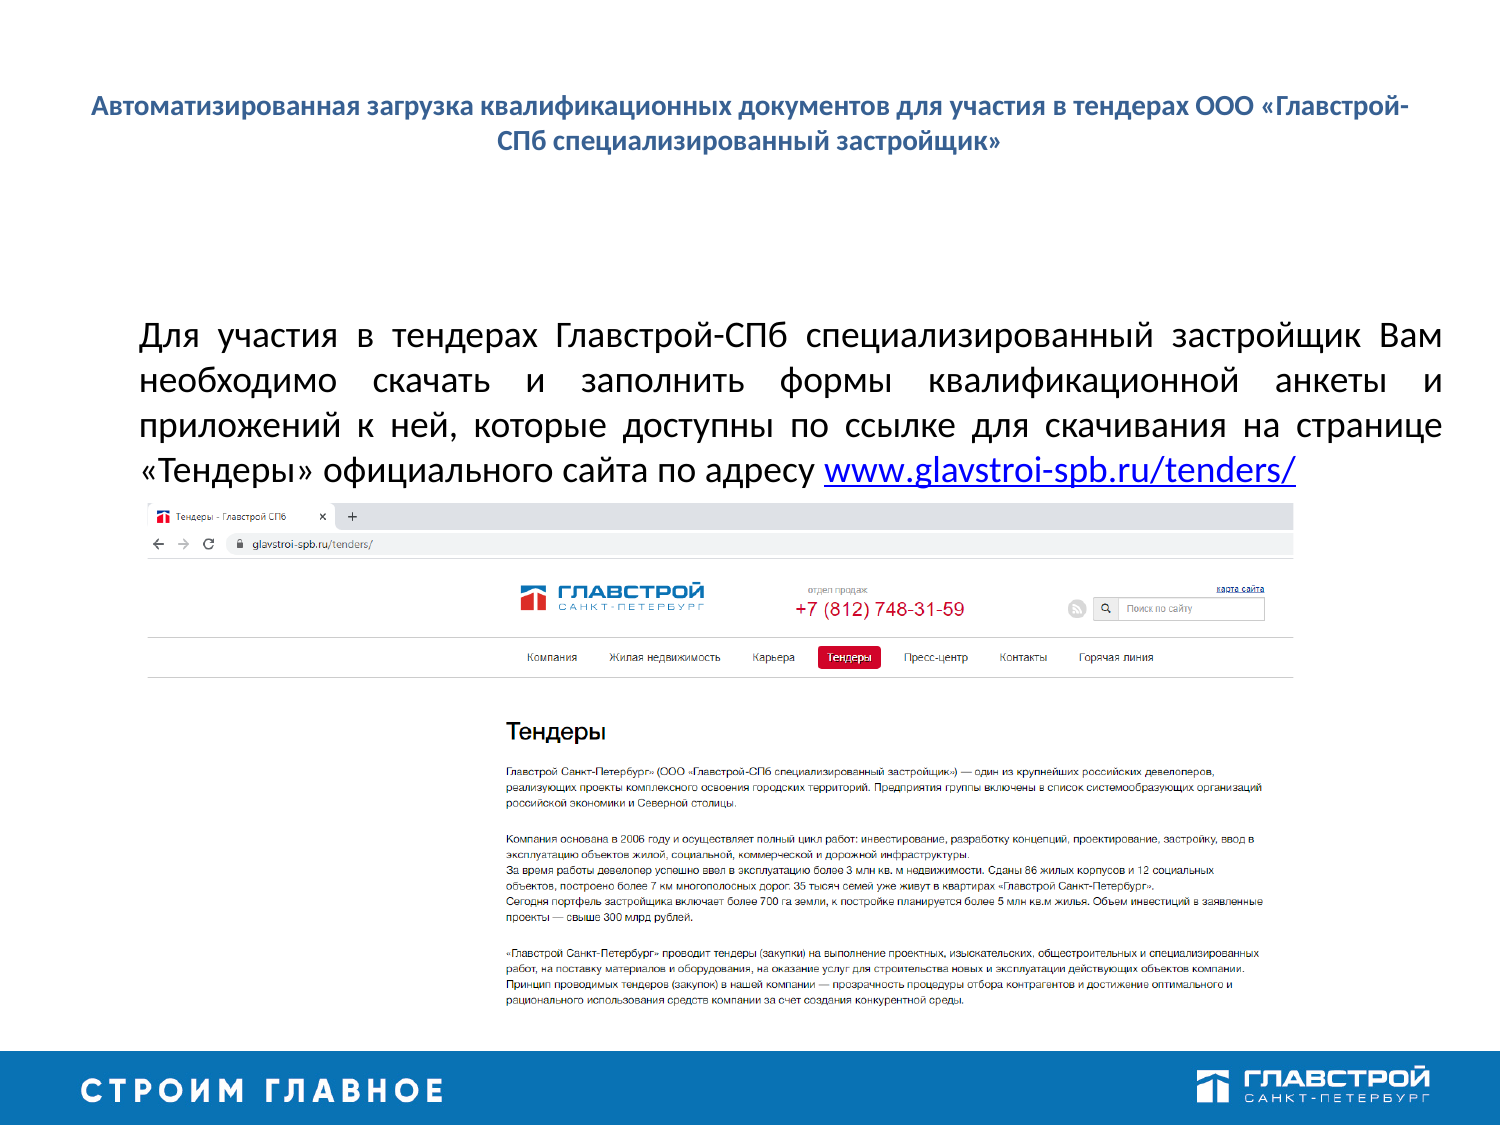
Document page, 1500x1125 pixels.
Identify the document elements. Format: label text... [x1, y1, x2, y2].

picture [0, 1051, 1500, 1125]
picture [147, 503, 1294, 1020]
text_box Для участия в тендерах Главстрой-СПб специализированный застройщик Вам необходимо скачать и заполнить формы квалификационной анкеты и приложений к ней, которые доступны по ссылке для скачивания на странице «Тендеры» официального сайта по адресу www.glavstroi-spb.ru/tenders/ [123, 302, 1459, 543]
text_box Автоматизированная загрузка квалификационных документов для участия в тендерах ООО «Главстрой-СПб специализированный застройщик» [75, 78, 1426, 164]
